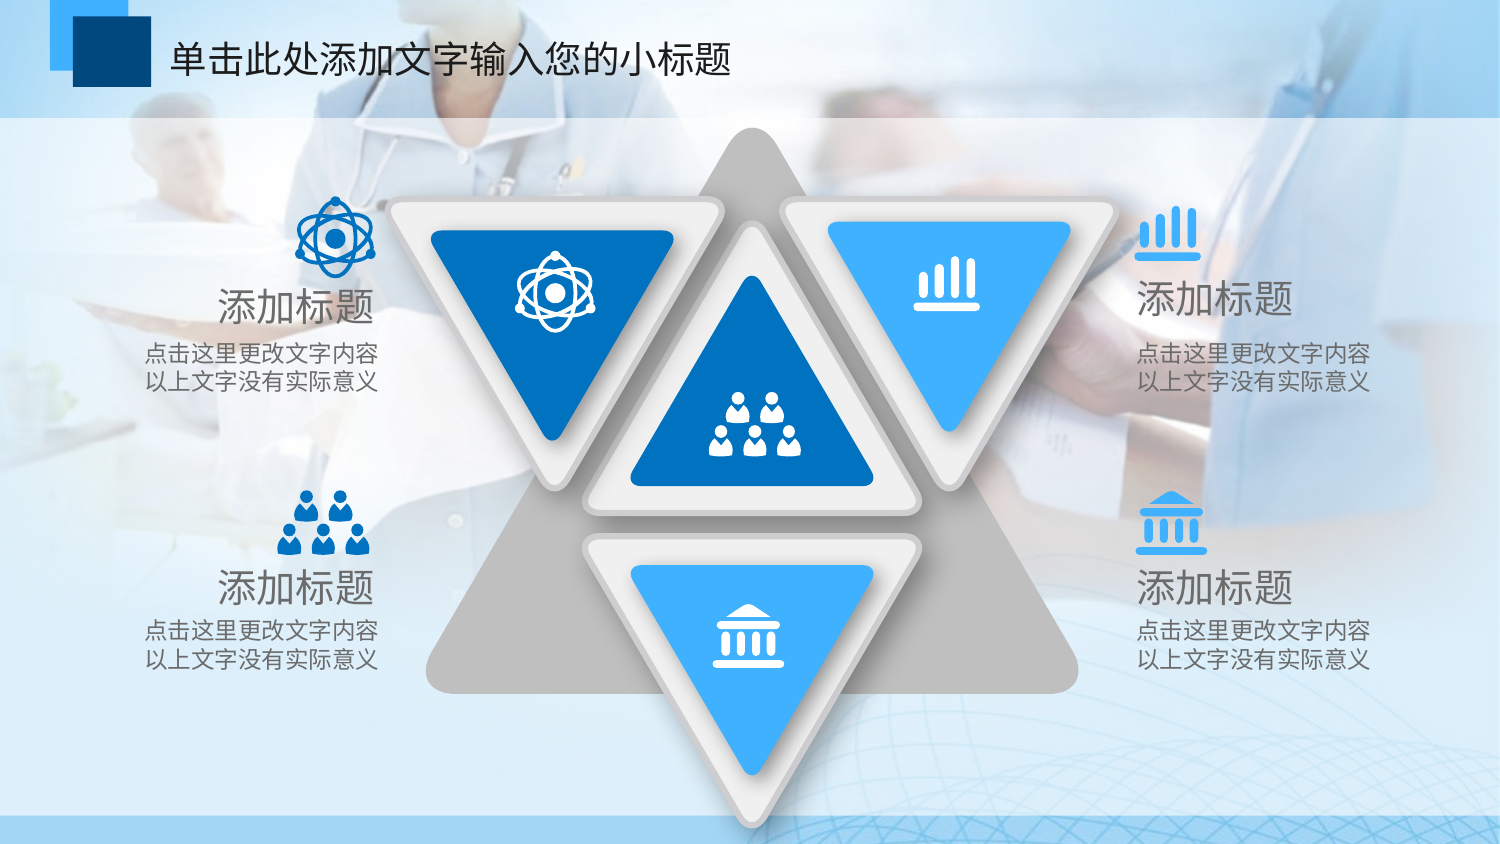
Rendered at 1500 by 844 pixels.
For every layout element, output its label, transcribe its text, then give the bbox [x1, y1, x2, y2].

text_box [928, 503, 1080, 696]
text_box [424, 501, 581, 696]
text_box 添加标题 [206, 276, 378, 331]
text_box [277, 490, 370, 556]
text_box 点击这里更改文字内容 以上文字没有实际意义 [1124, 331, 1395, 403]
text_box 点击这里更改文字内容 以上文字没有实际意义 [1113, 609, 1395, 681]
picture [0, 816, 1500, 844]
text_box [580, 535, 924, 829]
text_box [383, 198, 726, 492]
text_box 点击这里更改文字内容 以上文字没有实际意义 [121, 609, 403, 681]
picture [0, 0, 1500, 118]
text_box 添加标题 [1125, 268, 1305, 327]
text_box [294, 195, 377, 279]
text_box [1134, 205, 1202, 261]
text_box [701, 126, 805, 216]
text_box 添加标题 [206, 557, 386, 609]
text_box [778, 198, 1121, 492]
text_box 添加标题 [1125, 557, 1305, 609]
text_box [580, 220, 924, 514]
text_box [1135, 490, 1208, 556]
text_box 点击这里更改文字内容 以上文字没有实际意义 [121, 331, 378, 403]
